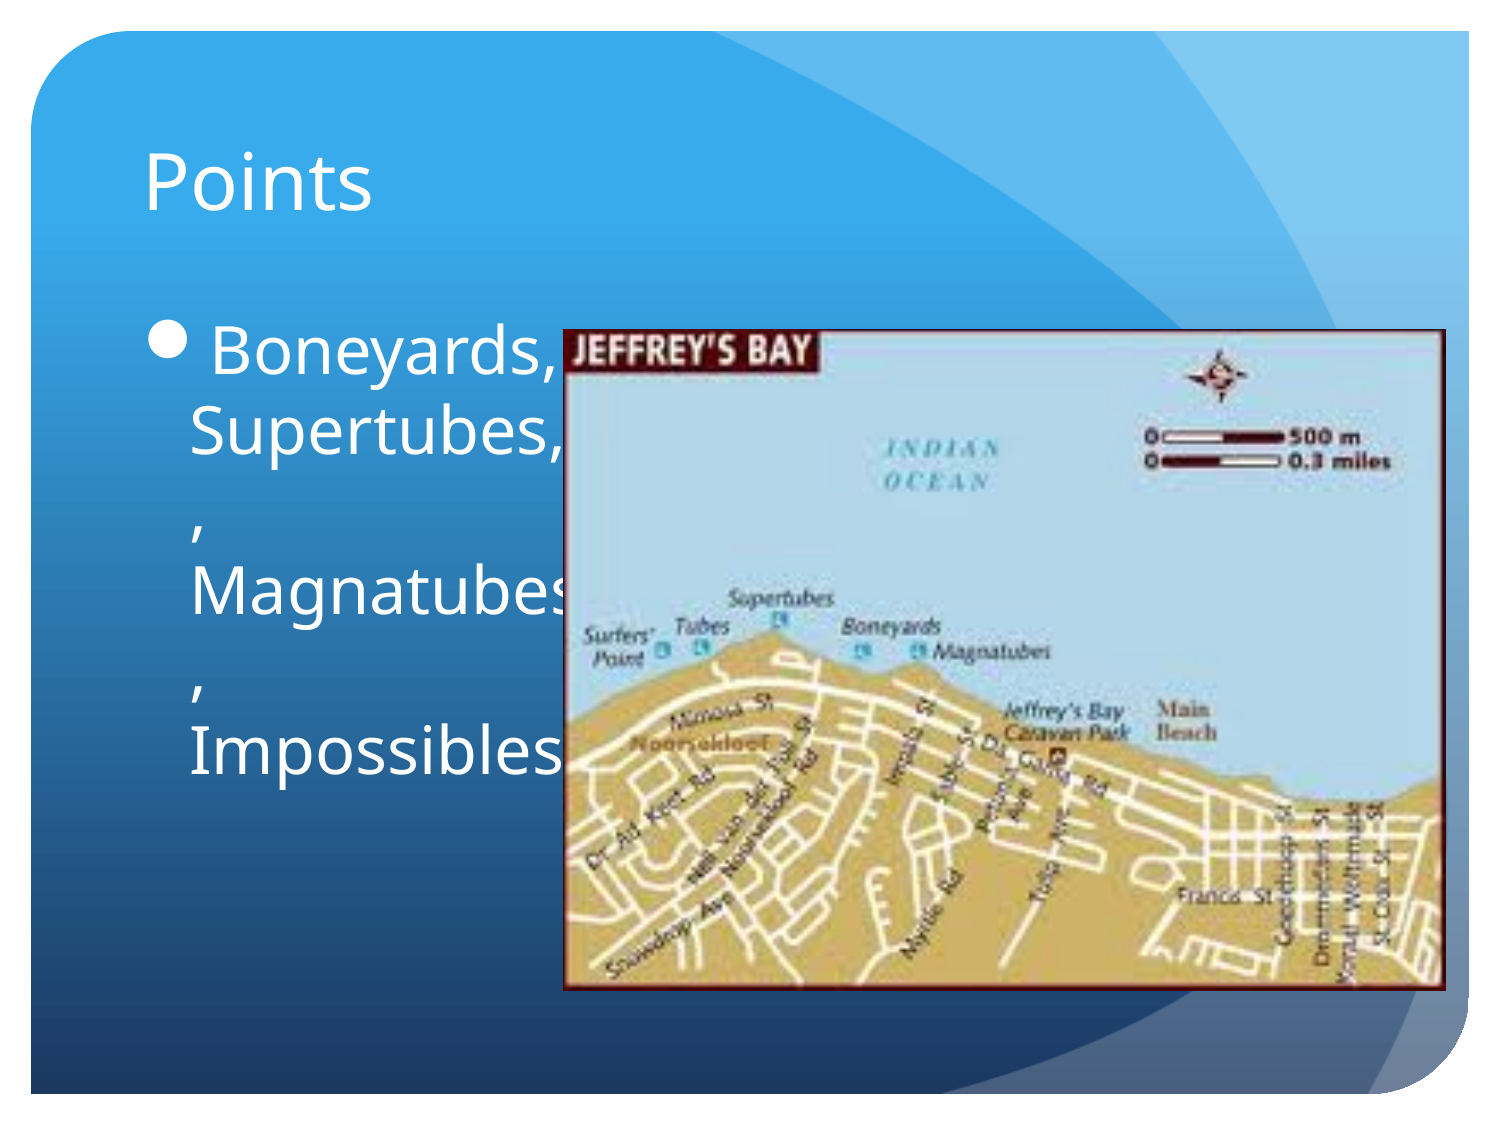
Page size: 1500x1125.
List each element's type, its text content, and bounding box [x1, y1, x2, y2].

title Points [127, 62, 1372, 234]
list Boneyards, Supertubes, , Magnatubes, Impossibles [127, 299, 609, 991]
picture [24, 30, 1473, 1094]
